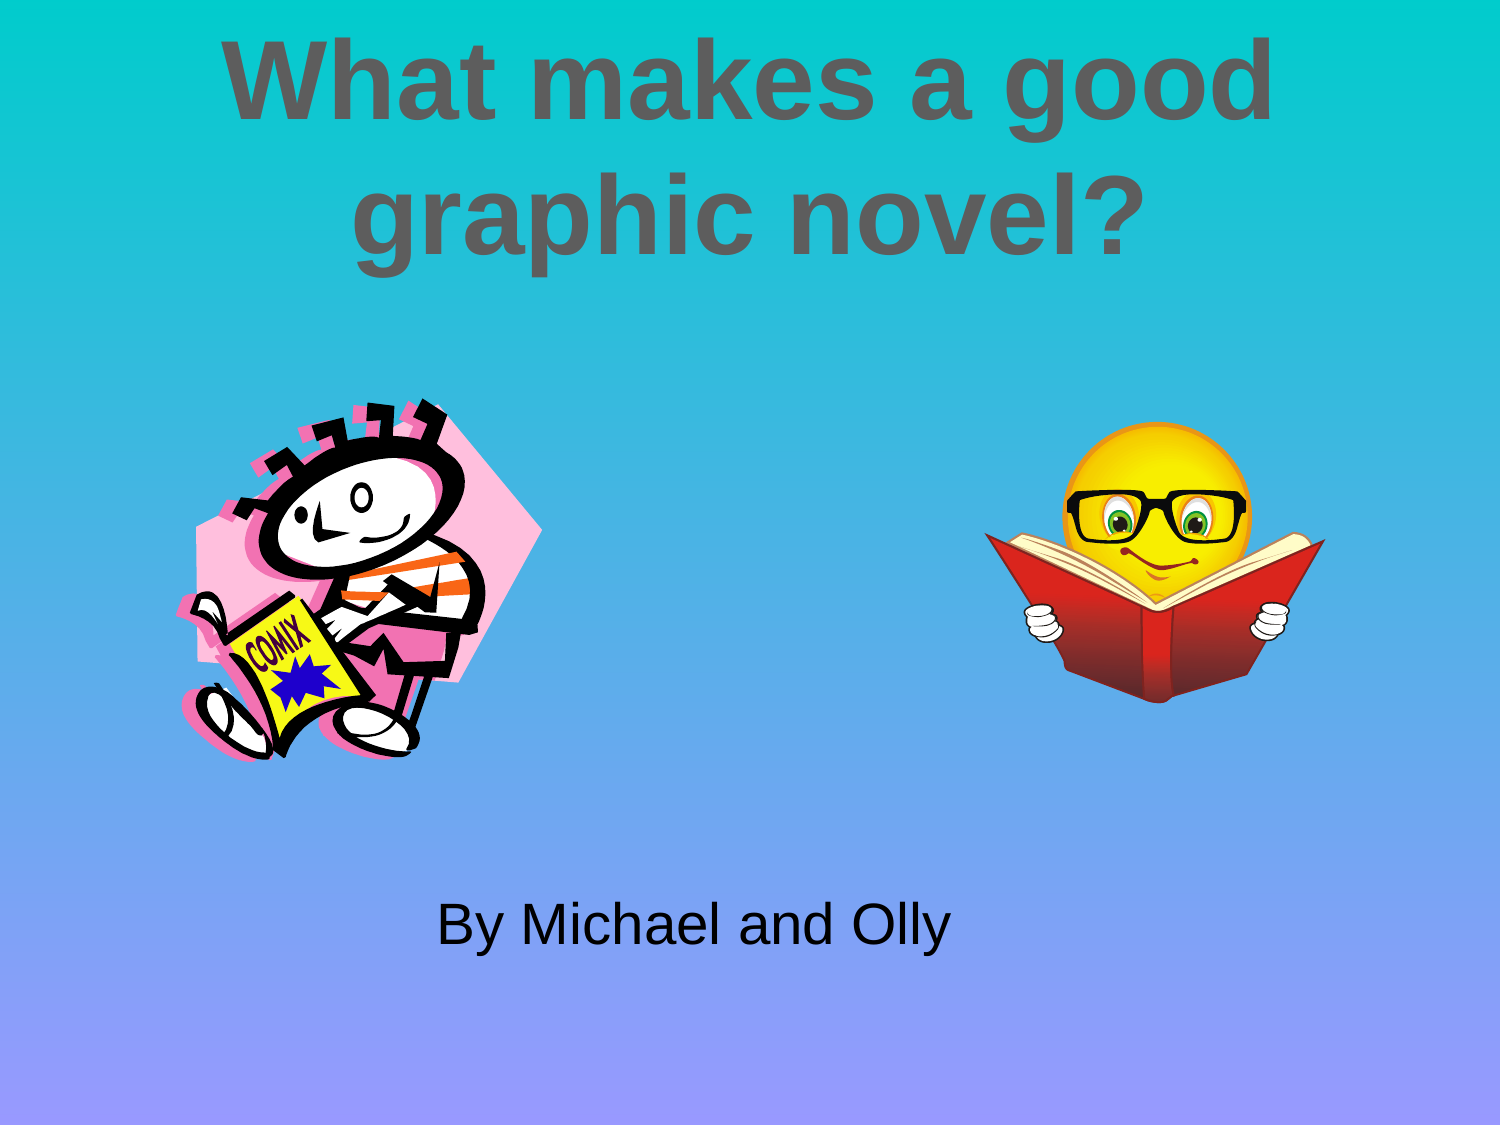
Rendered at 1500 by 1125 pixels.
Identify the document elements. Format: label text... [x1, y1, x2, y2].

picture [984, 421, 1326, 704]
text_box By Michael and Olly [421, 878, 973, 964]
text_box What makes a good graphic novel? [0, 0, 1500, 285]
picture [175, 398, 543, 765]
